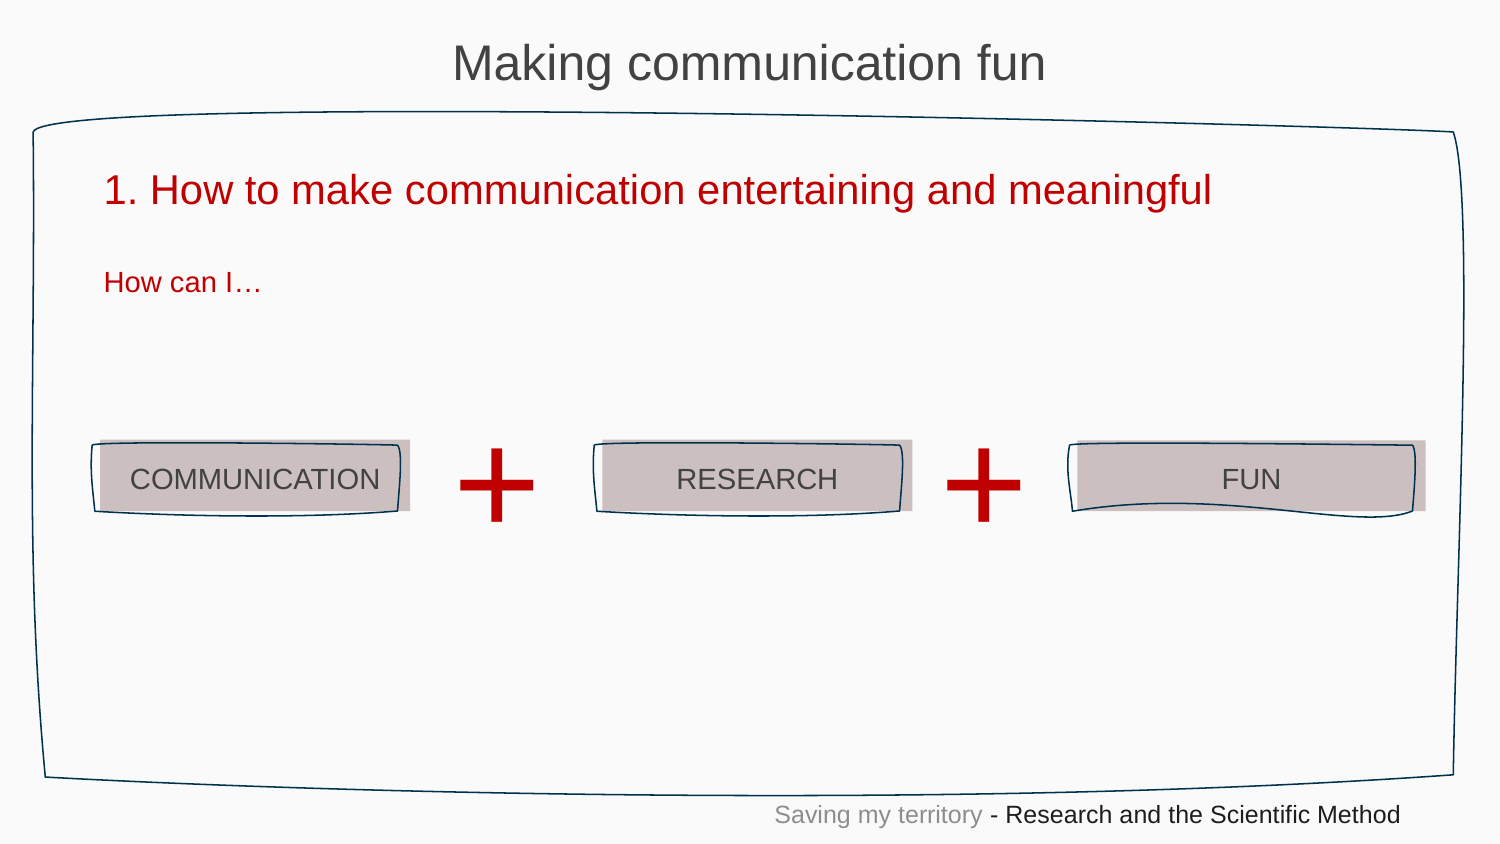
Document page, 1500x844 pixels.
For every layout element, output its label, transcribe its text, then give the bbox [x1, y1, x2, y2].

text_box Making communication fun [0, 20, 1499, 106]
text_box [32, 111, 1464, 790]
text_box Saving my territory - Research and the Scientific Method [88, 790, 1417, 844]
list How can I… [88, 242, 1417, 747]
text_box + [342, 343, 653, 589]
text_box 1. How to make communication entertaining and meaningful [88, 147, 1417, 234]
text_box + [829, 343, 1140, 589]
